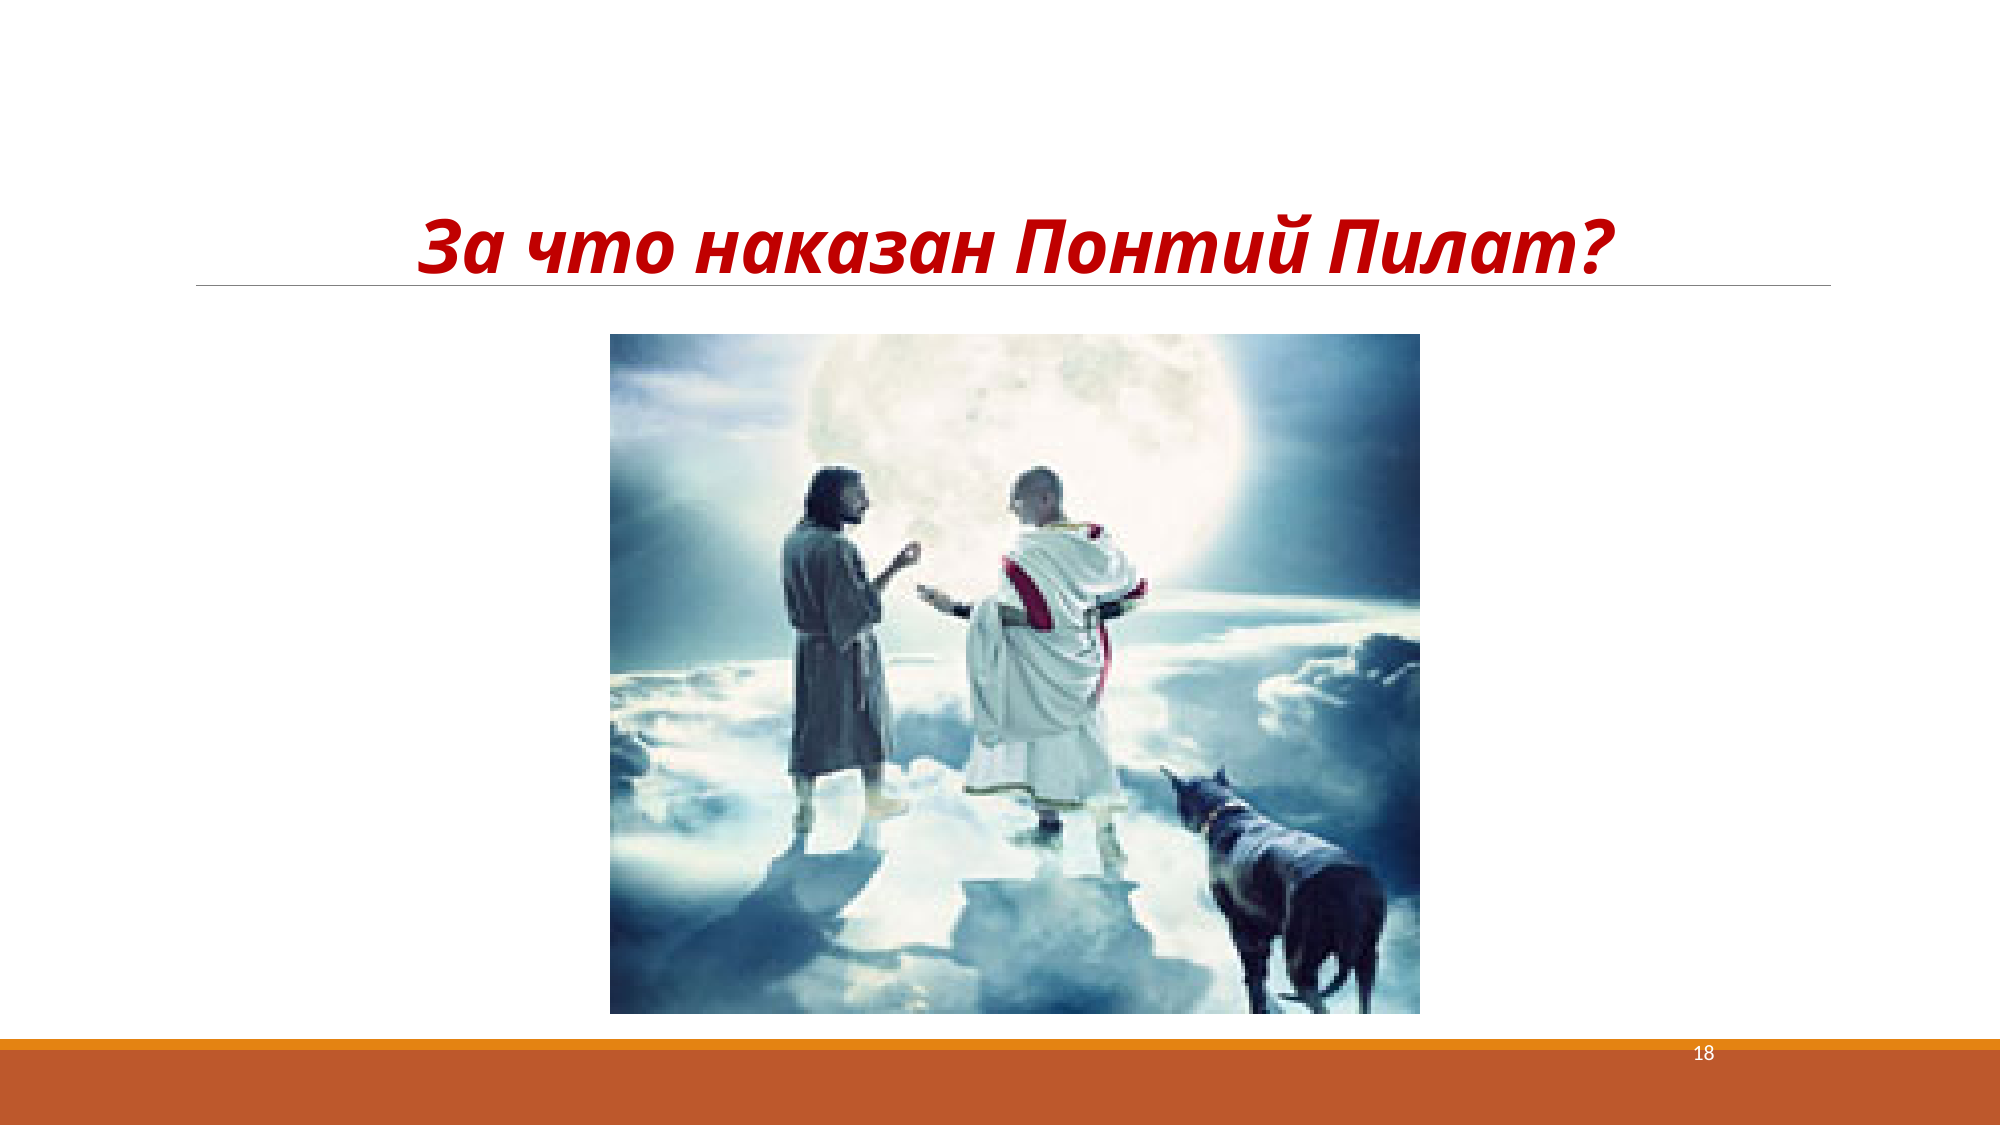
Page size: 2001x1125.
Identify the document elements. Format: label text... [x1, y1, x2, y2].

title За что наказан Понтий Пилат? [355, 35, 1675, 387]
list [610, 333, 1420, 1015]
slide_number 18 [1629, 1014, 1730, 1089]
